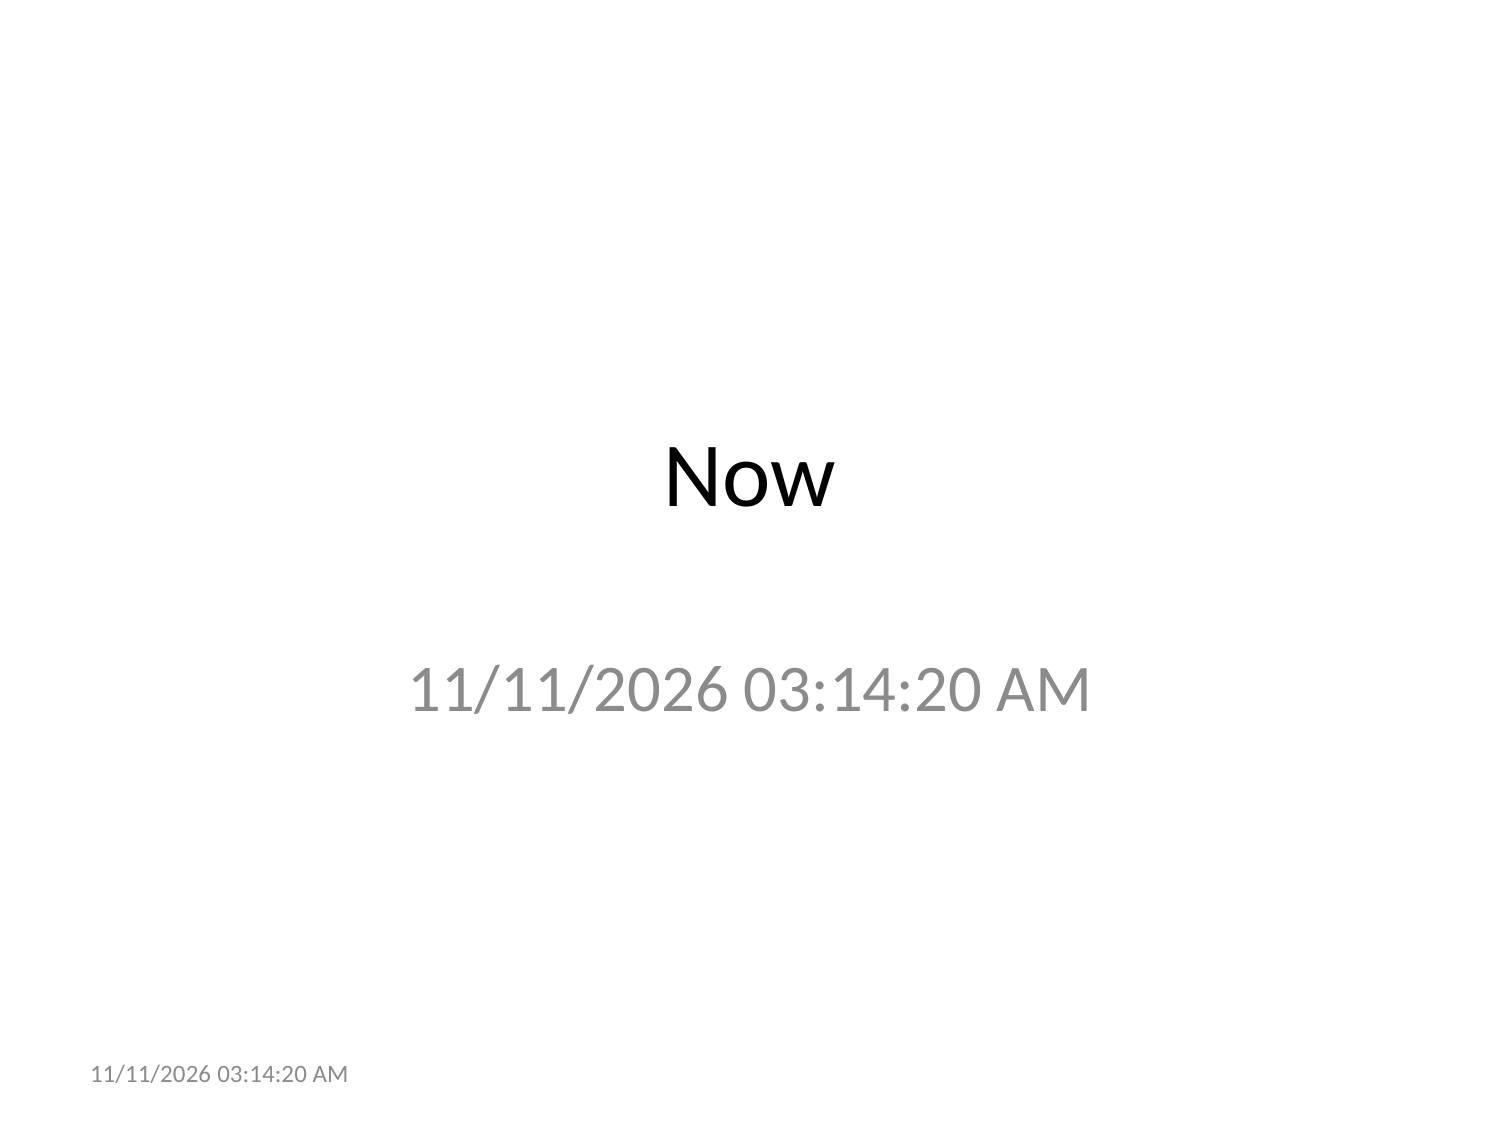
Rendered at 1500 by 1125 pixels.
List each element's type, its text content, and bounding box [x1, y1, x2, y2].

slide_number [75, 1042, 425, 1103]
subtitle 2011-12-19 10:20:04 AM [225, 637, 1275, 925]
title Now [112, 349, 1388, 591]
